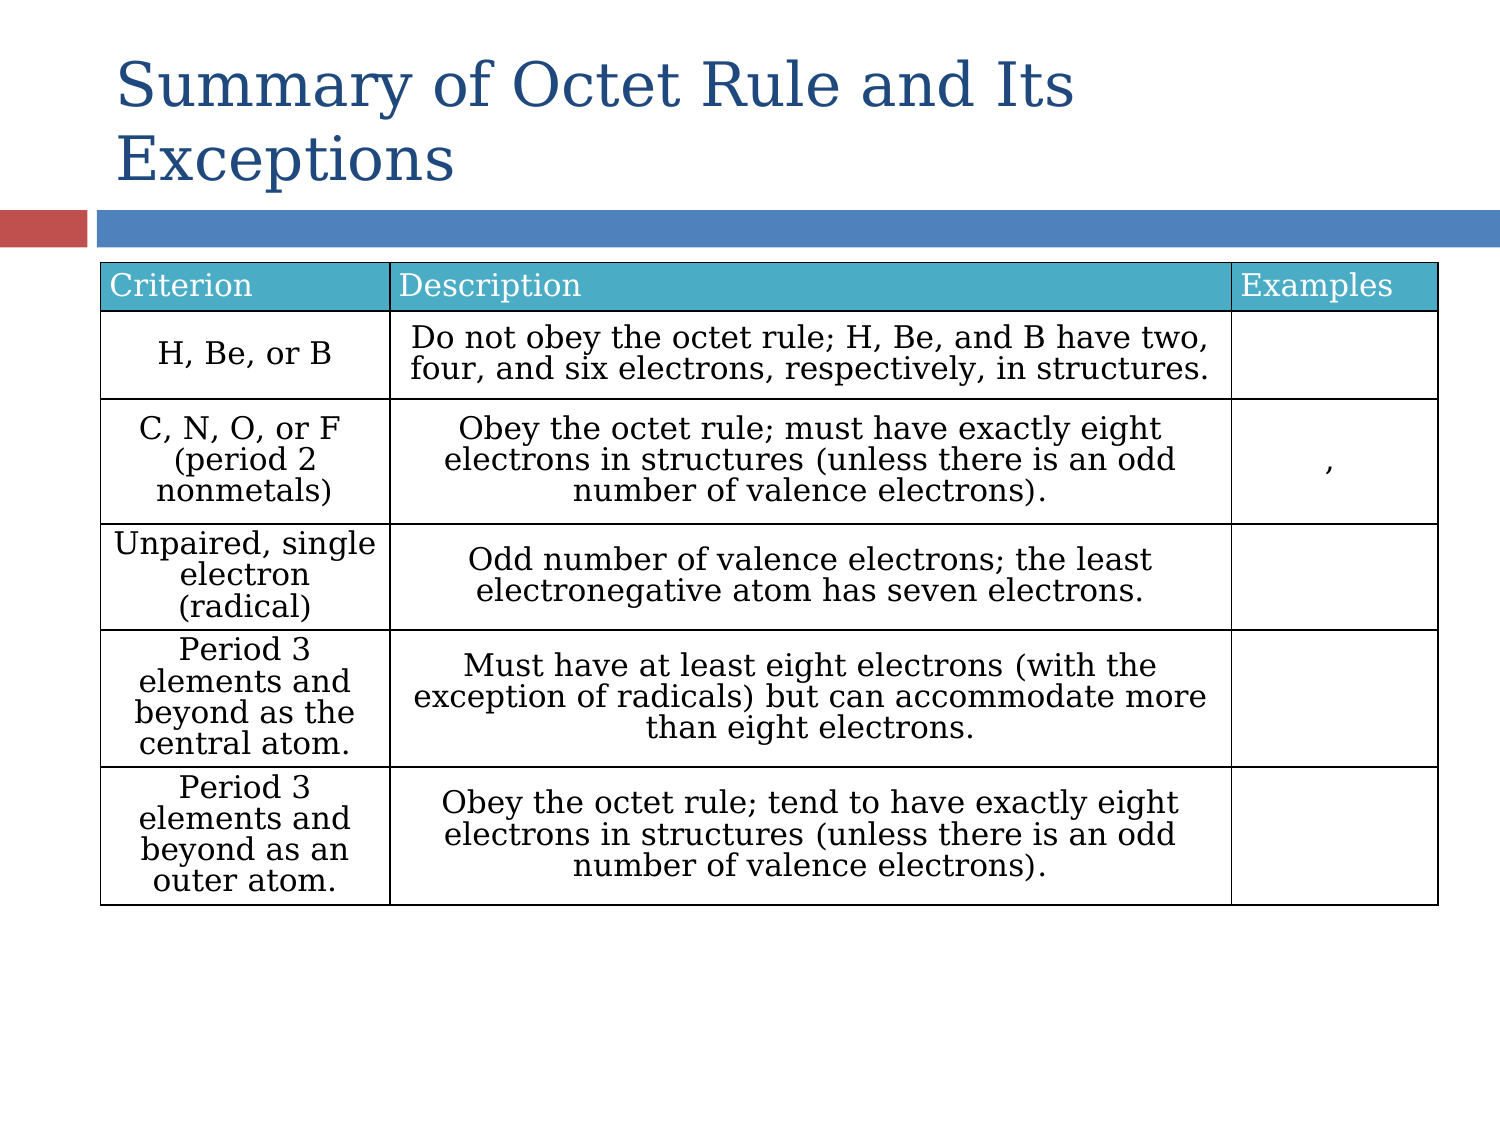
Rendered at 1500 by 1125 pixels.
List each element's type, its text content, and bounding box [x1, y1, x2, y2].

title Summary of Octet Rule and Its Exceptions [100, 37, 1438, 200]
